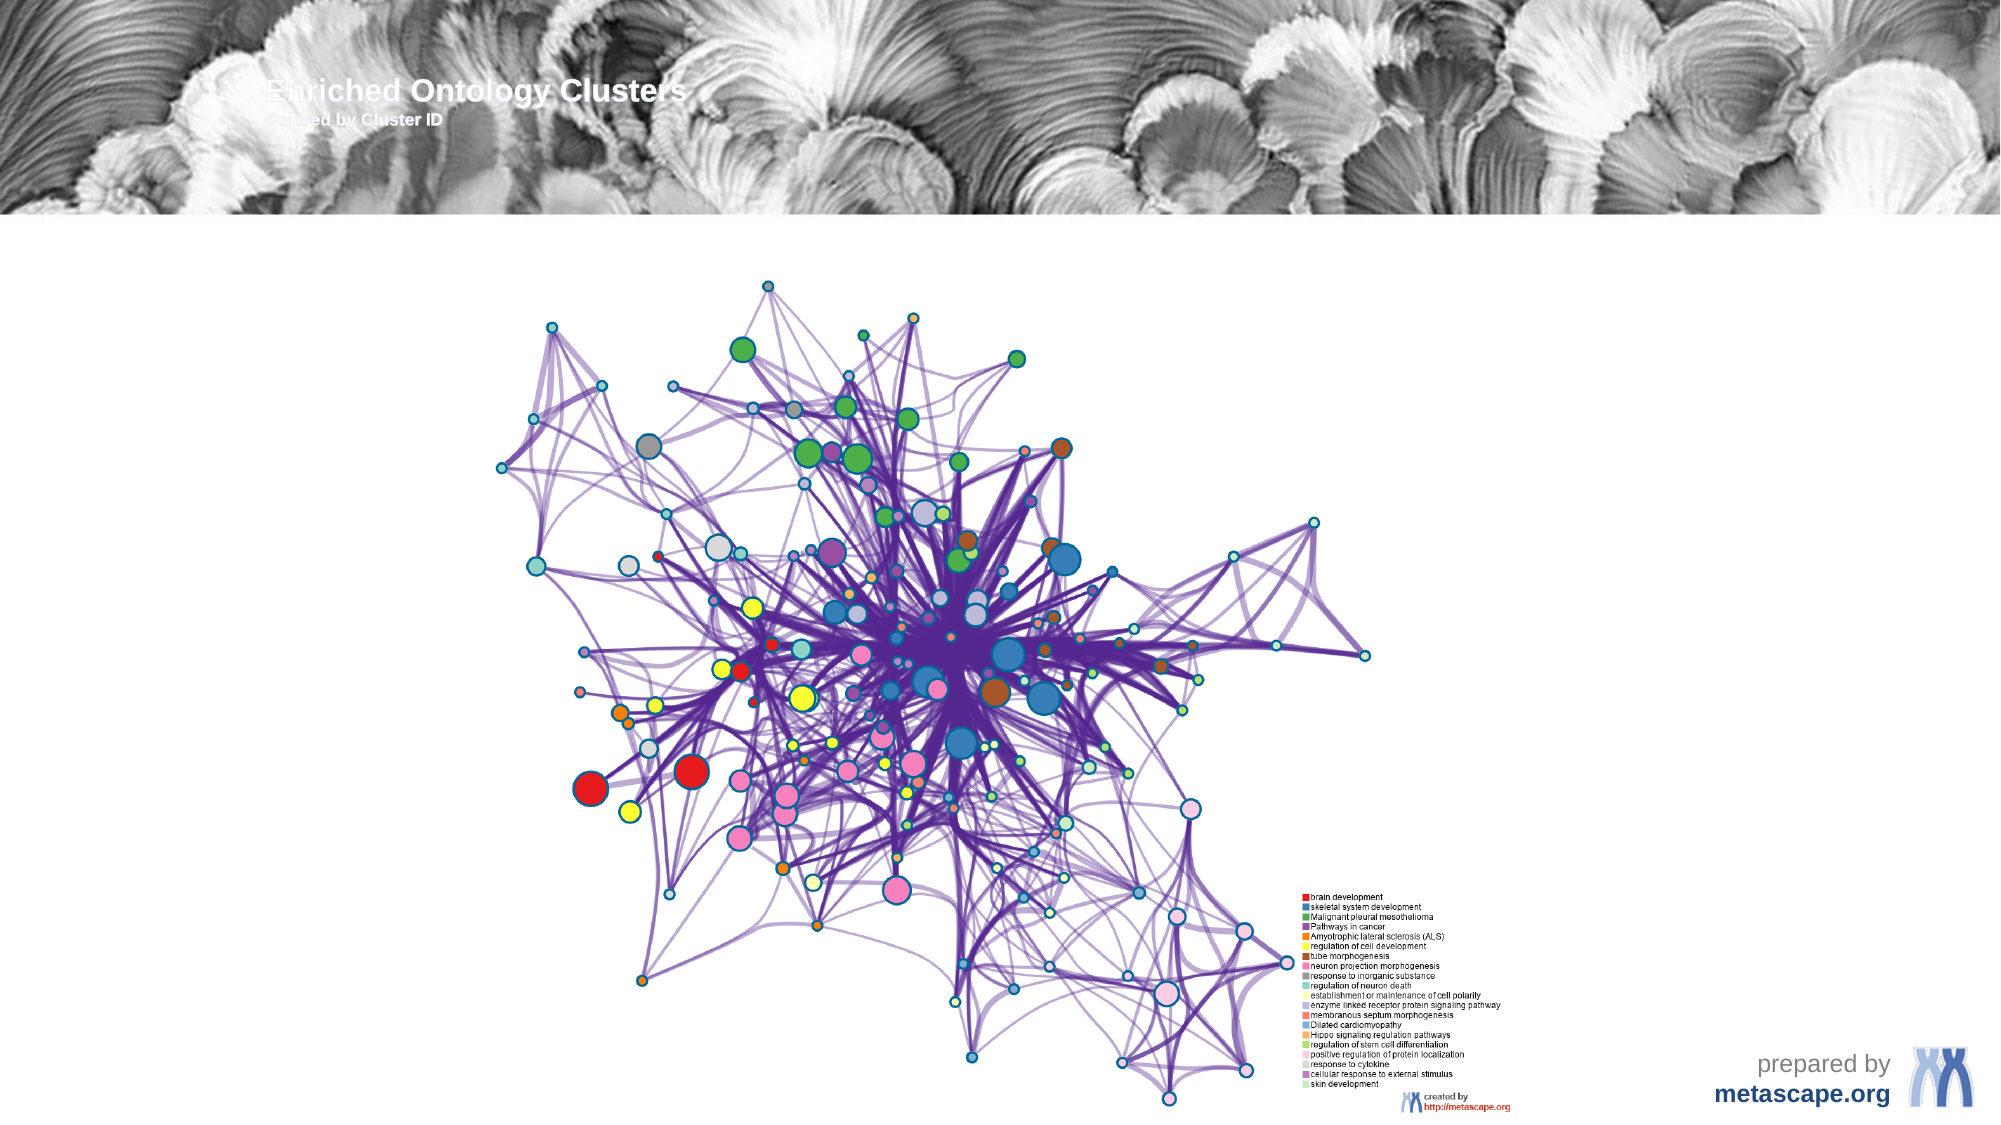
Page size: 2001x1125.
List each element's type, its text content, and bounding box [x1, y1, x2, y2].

picture [0, 0, 2001, 1125]
title Enriched Ontology Clusters Colored by Cluster ID [249, 61, 1600, 137]
